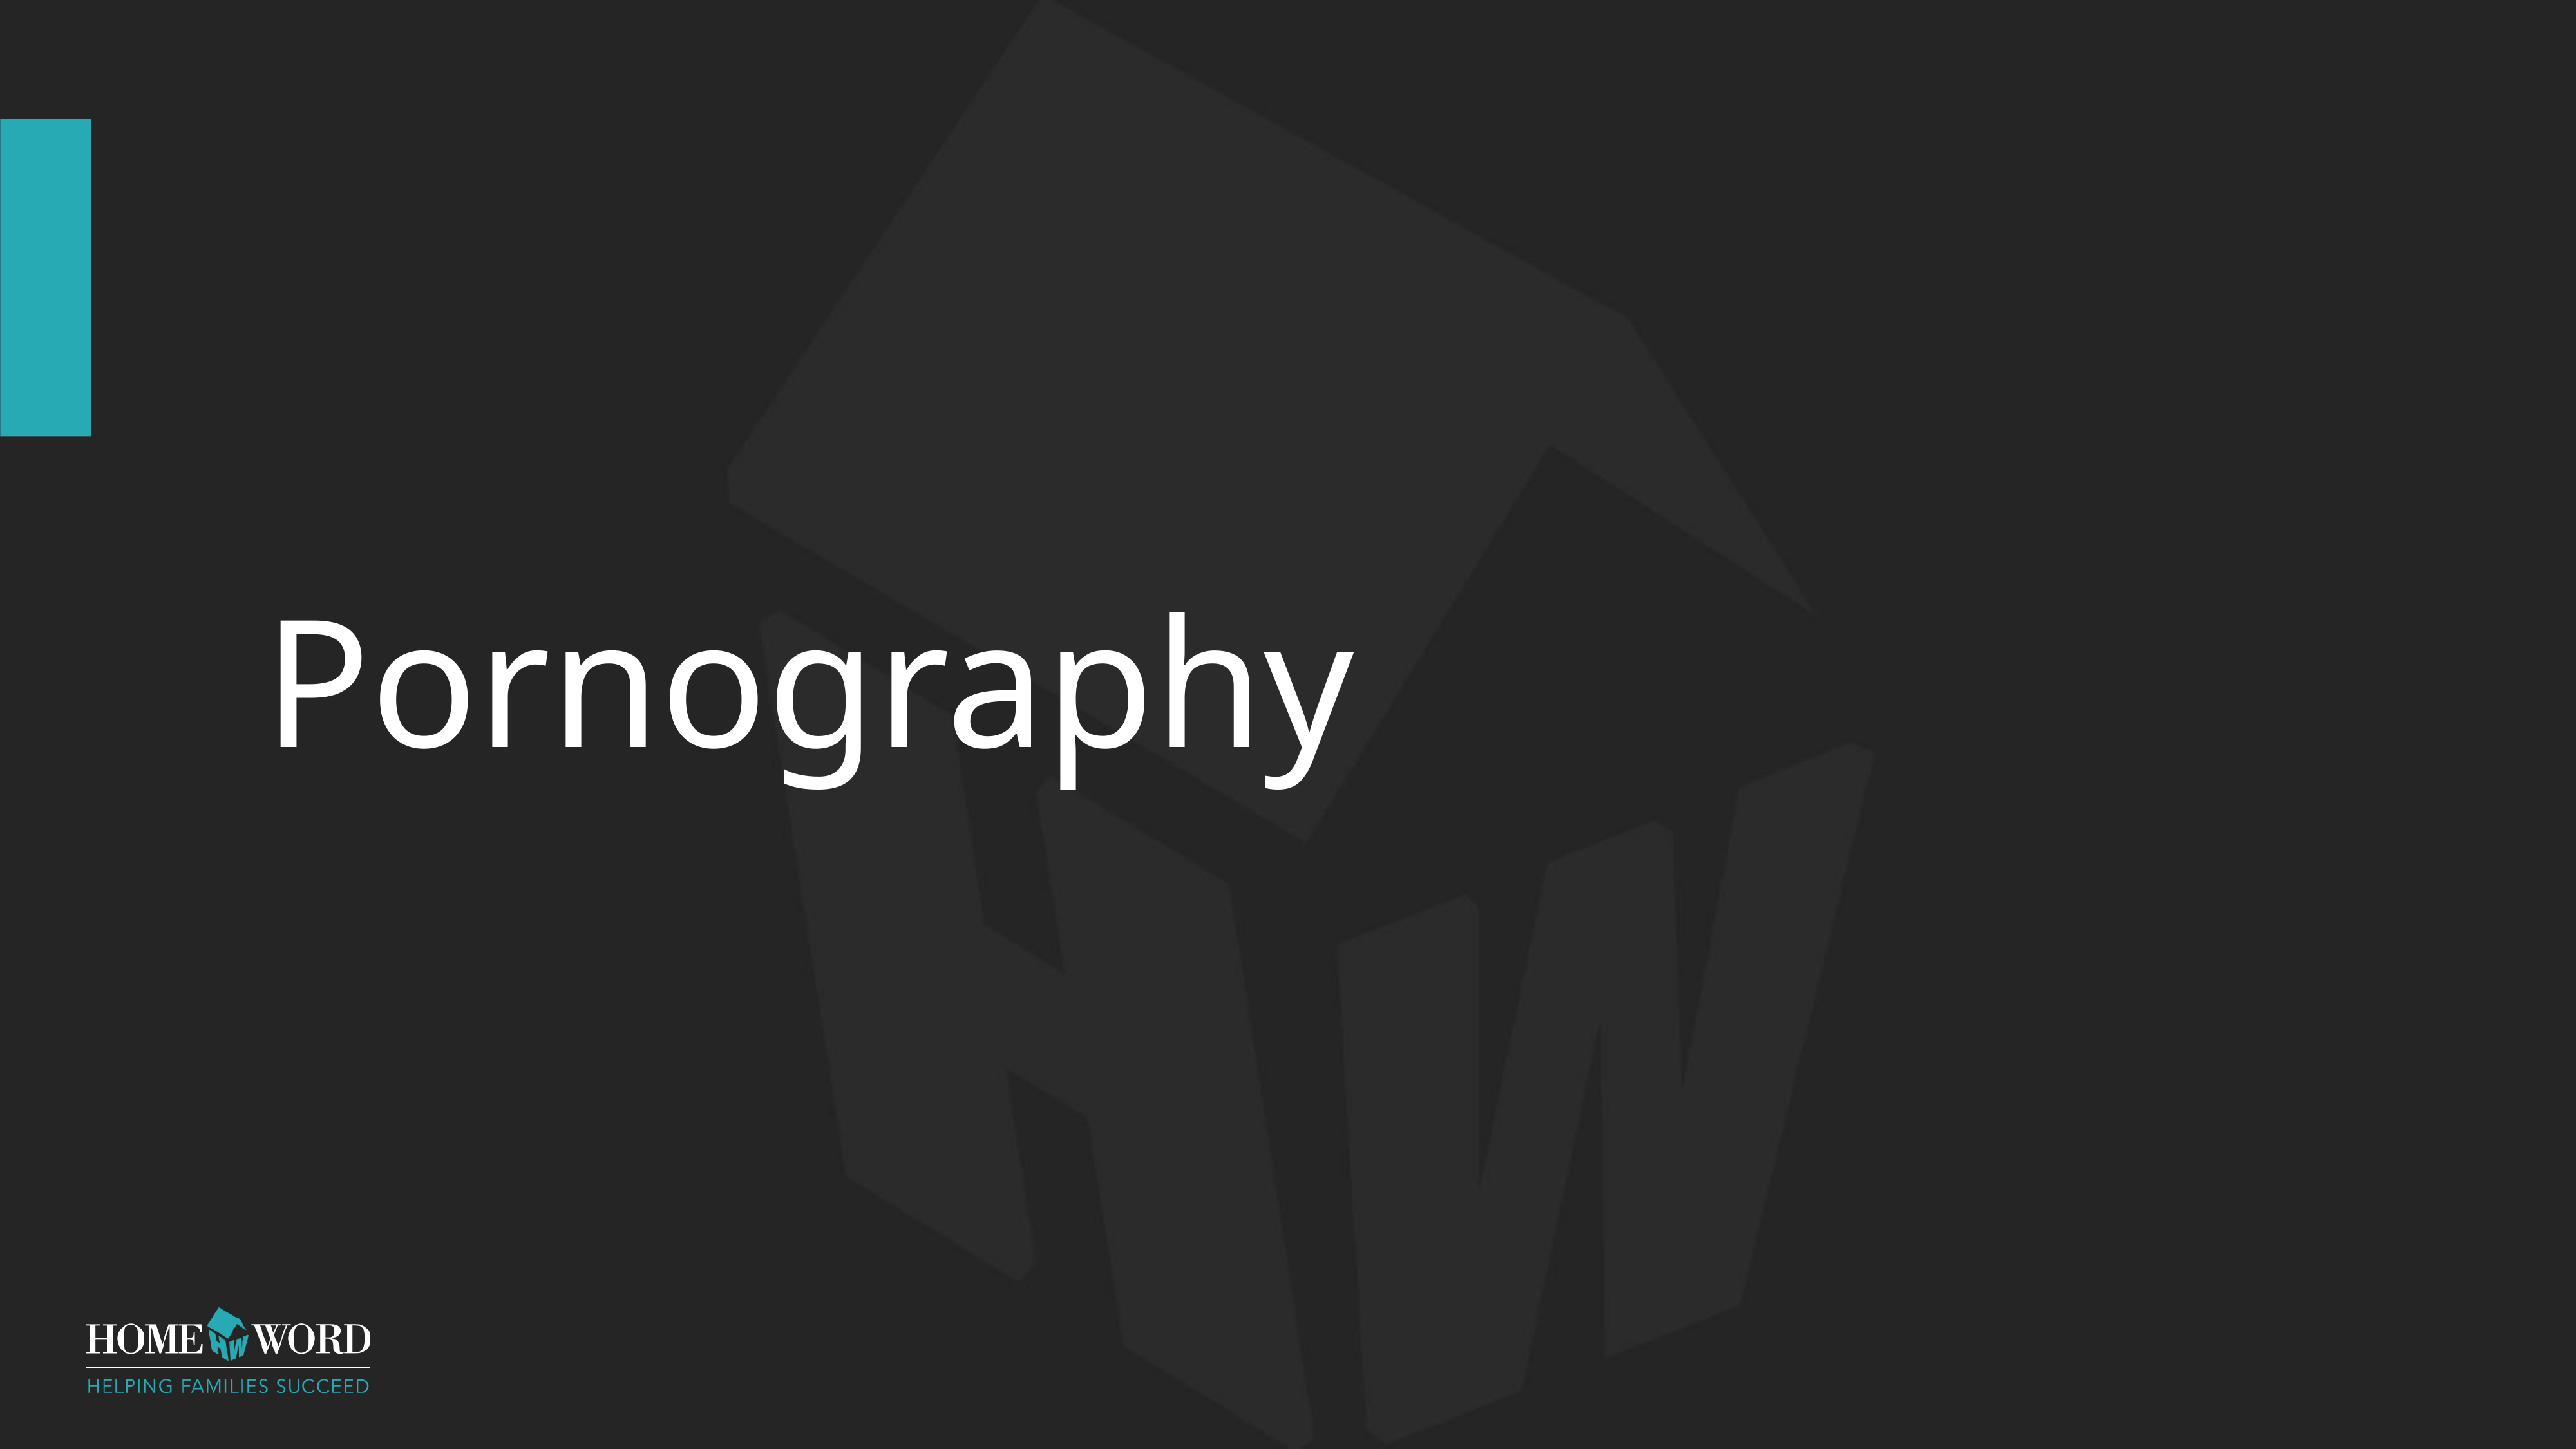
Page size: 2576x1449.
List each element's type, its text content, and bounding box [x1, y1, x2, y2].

picture [0, 0, 2576, 1449]
title Pornography [258, 564, 2210, 939]
